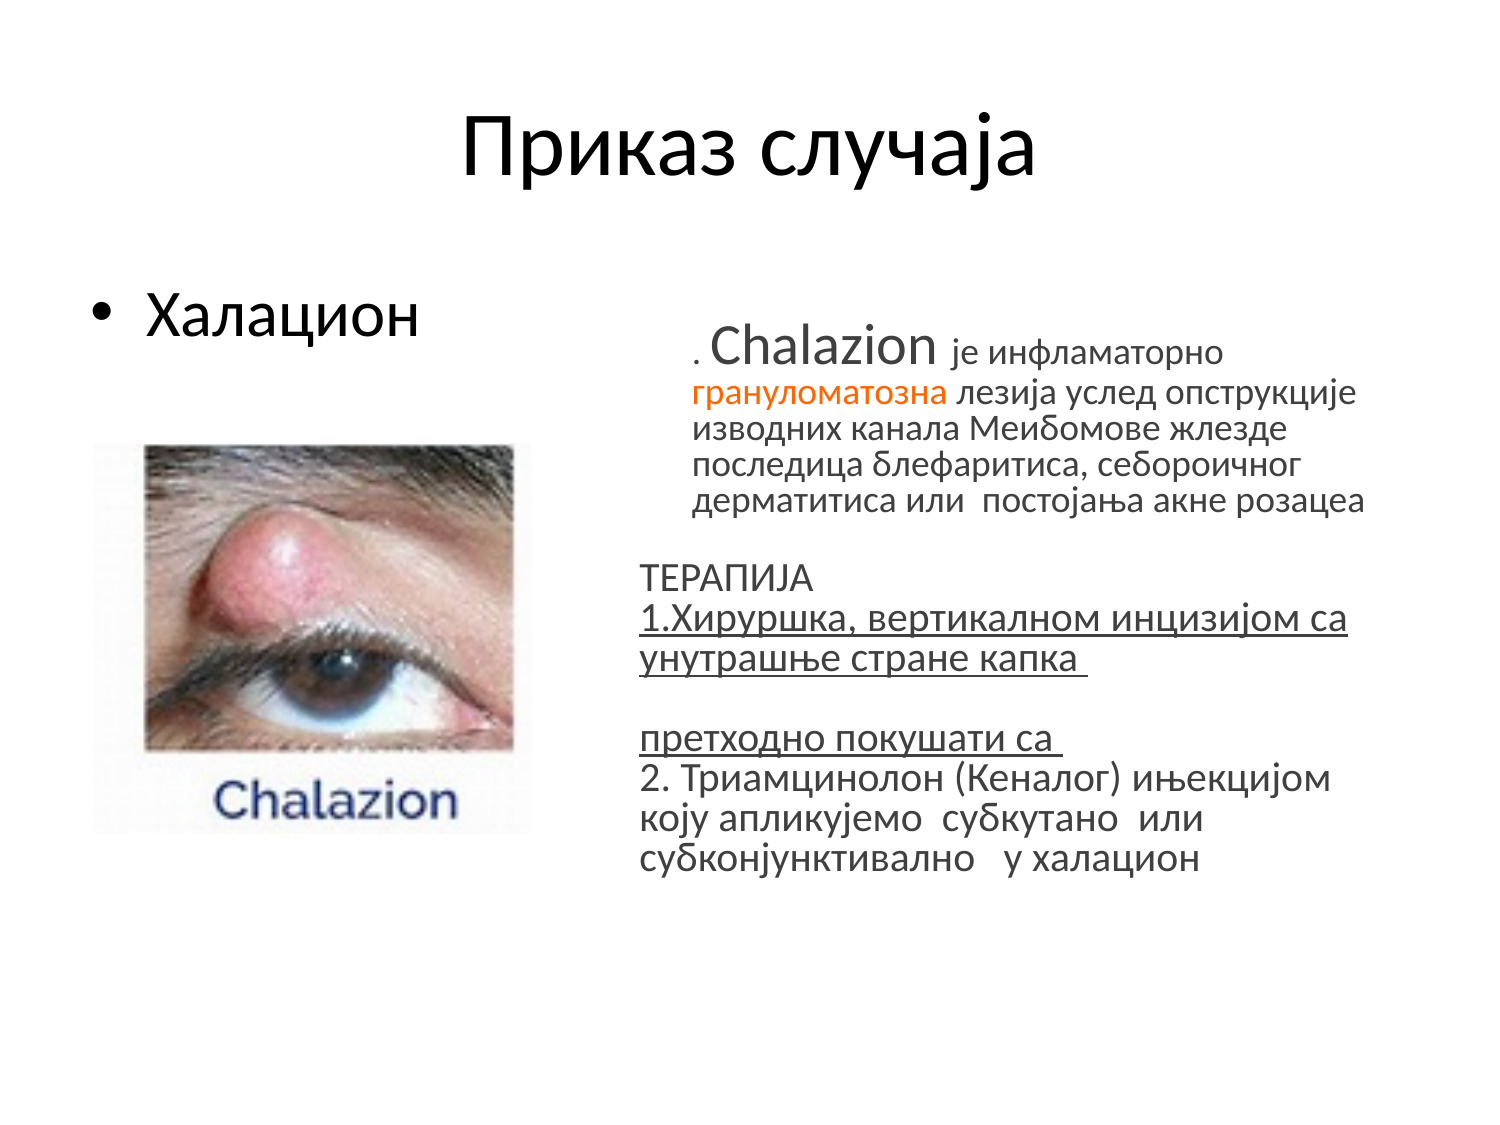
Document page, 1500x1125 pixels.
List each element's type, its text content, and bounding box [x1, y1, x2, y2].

list Халацион [75, 262, 1425, 1005]
picture [93, 443, 532, 834]
title Приказ случаја [75, 45, 1425, 233]
text_box . Chalazion је инфламаторно грануломатозна лезија услед опструкције изводних канала Меибомове жлезде последица блефаритиса, себороичног дерматитиса или постојања акне розацеа ТЕРАПИЈА 1.Хируршка, вертикалном инцизијом са унутрашње стране капка претходно покушати са 2. Триамцинолон (Кеналог) ињекцијом коју апликујемо субкутано или субконјунктивално у халацион [617, 312, 1425, 887]
